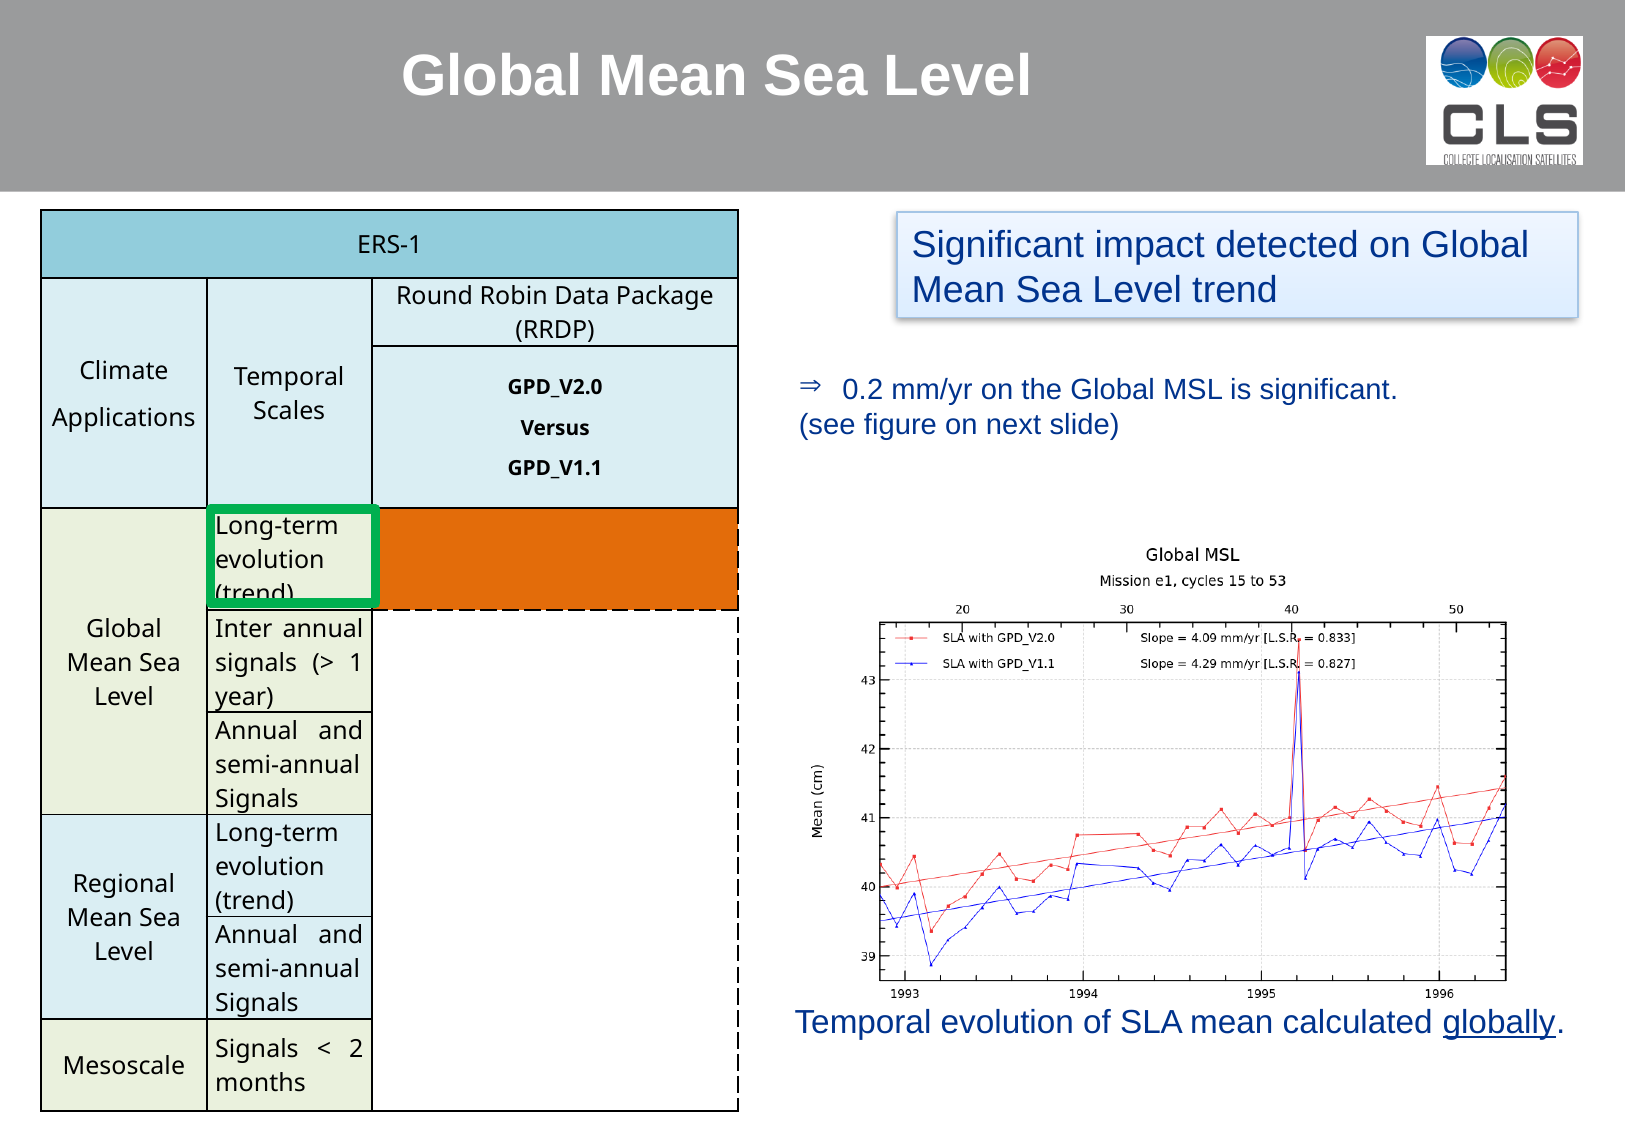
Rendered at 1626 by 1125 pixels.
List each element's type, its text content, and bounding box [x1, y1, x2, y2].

table_cell [373, 509, 738, 610]
table_cell Global Mean Sea Level [42, 509, 206, 814]
table_cell Signals < 2 months [208, 1020, 371, 1110]
table_cell Inter annual signals (> 1 year) [208, 611, 371, 711]
table_cell Temporal Scales [208, 279, 371, 507]
table_cell Round Robin Data Package (RRDP) [373, 279, 737, 345]
text_box Significant impact detected on Global Mean Sea Level trend [896, 211, 1579, 318]
text_box [208, 507, 378, 605]
text_box Temporal evolution of SLA mean calculated globally. [779, 993, 1593, 1048]
table_header ERS-1 [42, 211, 737, 277]
table_cell Mesoscale [42, 1020, 206, 1110]
table_cell Annual and semi-annual Signals [208, 713, 371, 814]
table_cell Regional Mean Sea Level [42, 815, 206, 1018]
picture [782, 526, 1532, 1024]
table_cell [373, 610, 738, 1110]
table_cell GPD_V2.0 Versus GPD_V1.1 [373, 347, 737, 507]
table_cell Climate Applications [42, 279, 206, 507]
table_cell Long-term evolution (trend) [208, 815, 371, 916]
table_cell Annual and semi-annual Signals [208, 917, 371, 1018]
text_box Global Mean Sea Level [386, 40, 1162, 119]
text_box 0.2 mm/yr on the Global MSL is significant. (see figure on next slide) [784, 362, 1599, 448]
picture [1426, 36, 1583, 165]
table_cell Long-term evolution (trend) [208, 605, 371, 609]
